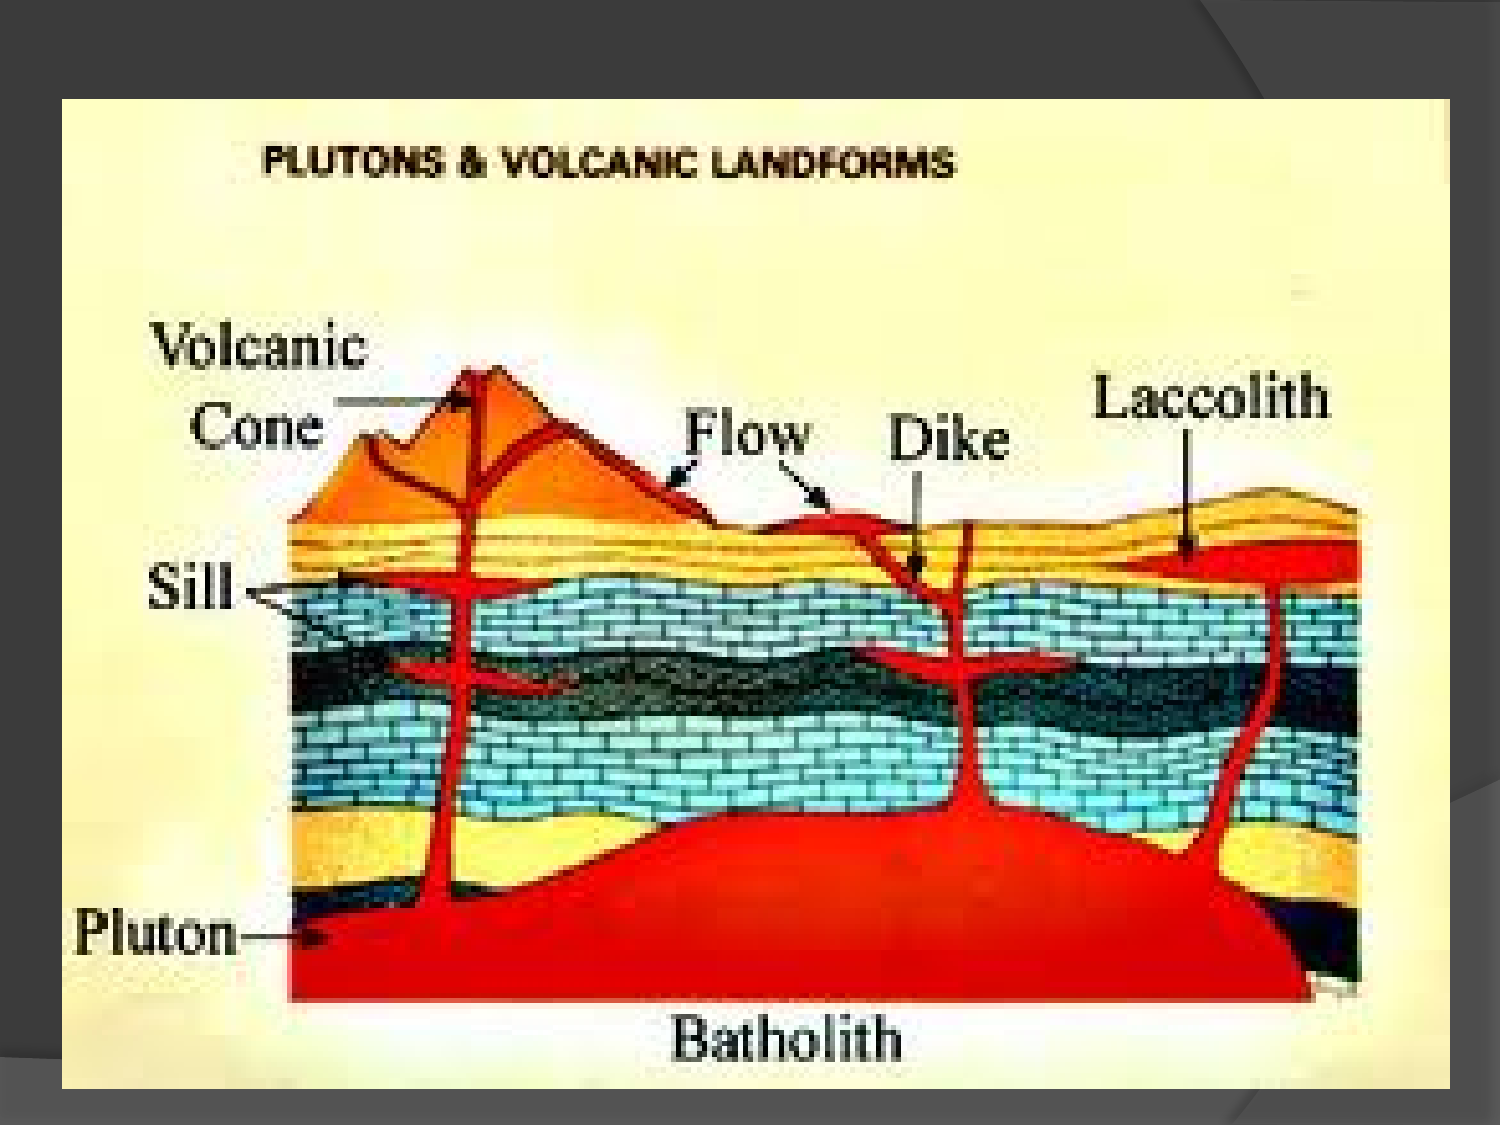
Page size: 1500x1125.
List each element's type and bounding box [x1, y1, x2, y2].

list [62, 99, 1451, 1089]
